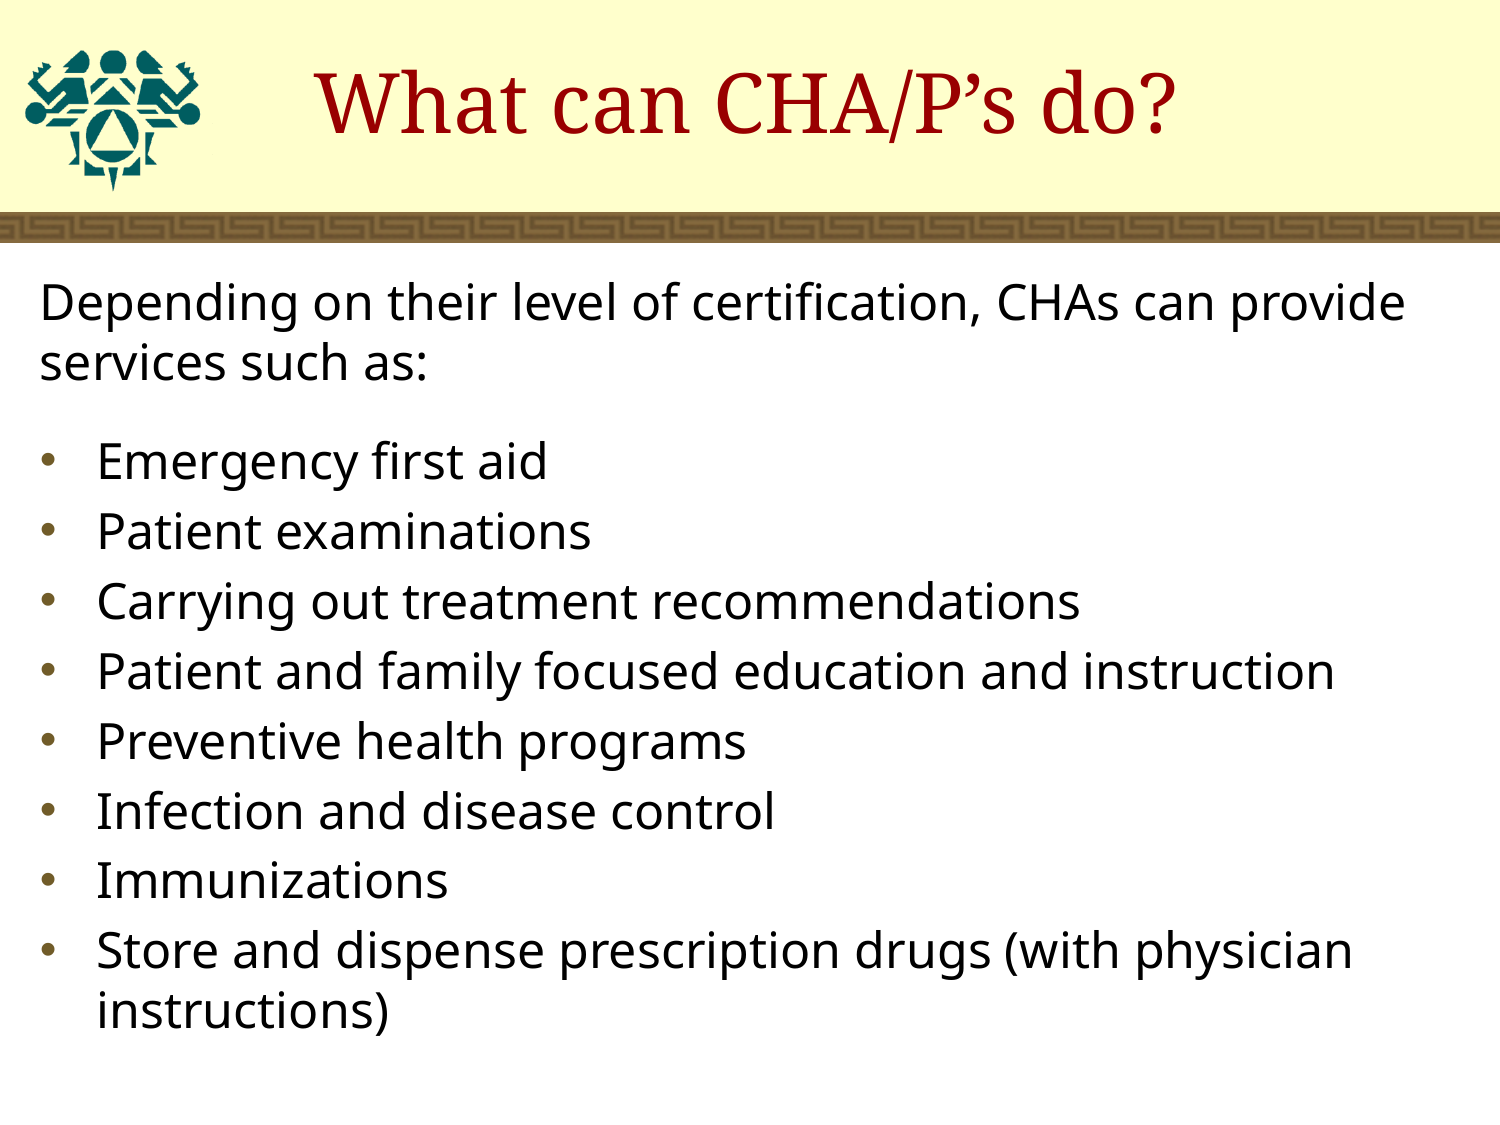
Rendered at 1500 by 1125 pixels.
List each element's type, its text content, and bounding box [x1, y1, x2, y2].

picture [12, 37, 213, 206]
list Depending on their level of certification, CHAs can provide services such as: Emergency first aid Patient examinations Carrying out treatment recommendations Patient and family focused education and instruction Preventive health programs Infection and disease control Immunizations Store and dispense prescription drugs (with physician instructions) [24, 262, 1438, 1076]
title What can CHA/P’s do? [297, 6, 1499, 195]
picture [0, 212, 1500, 243]
